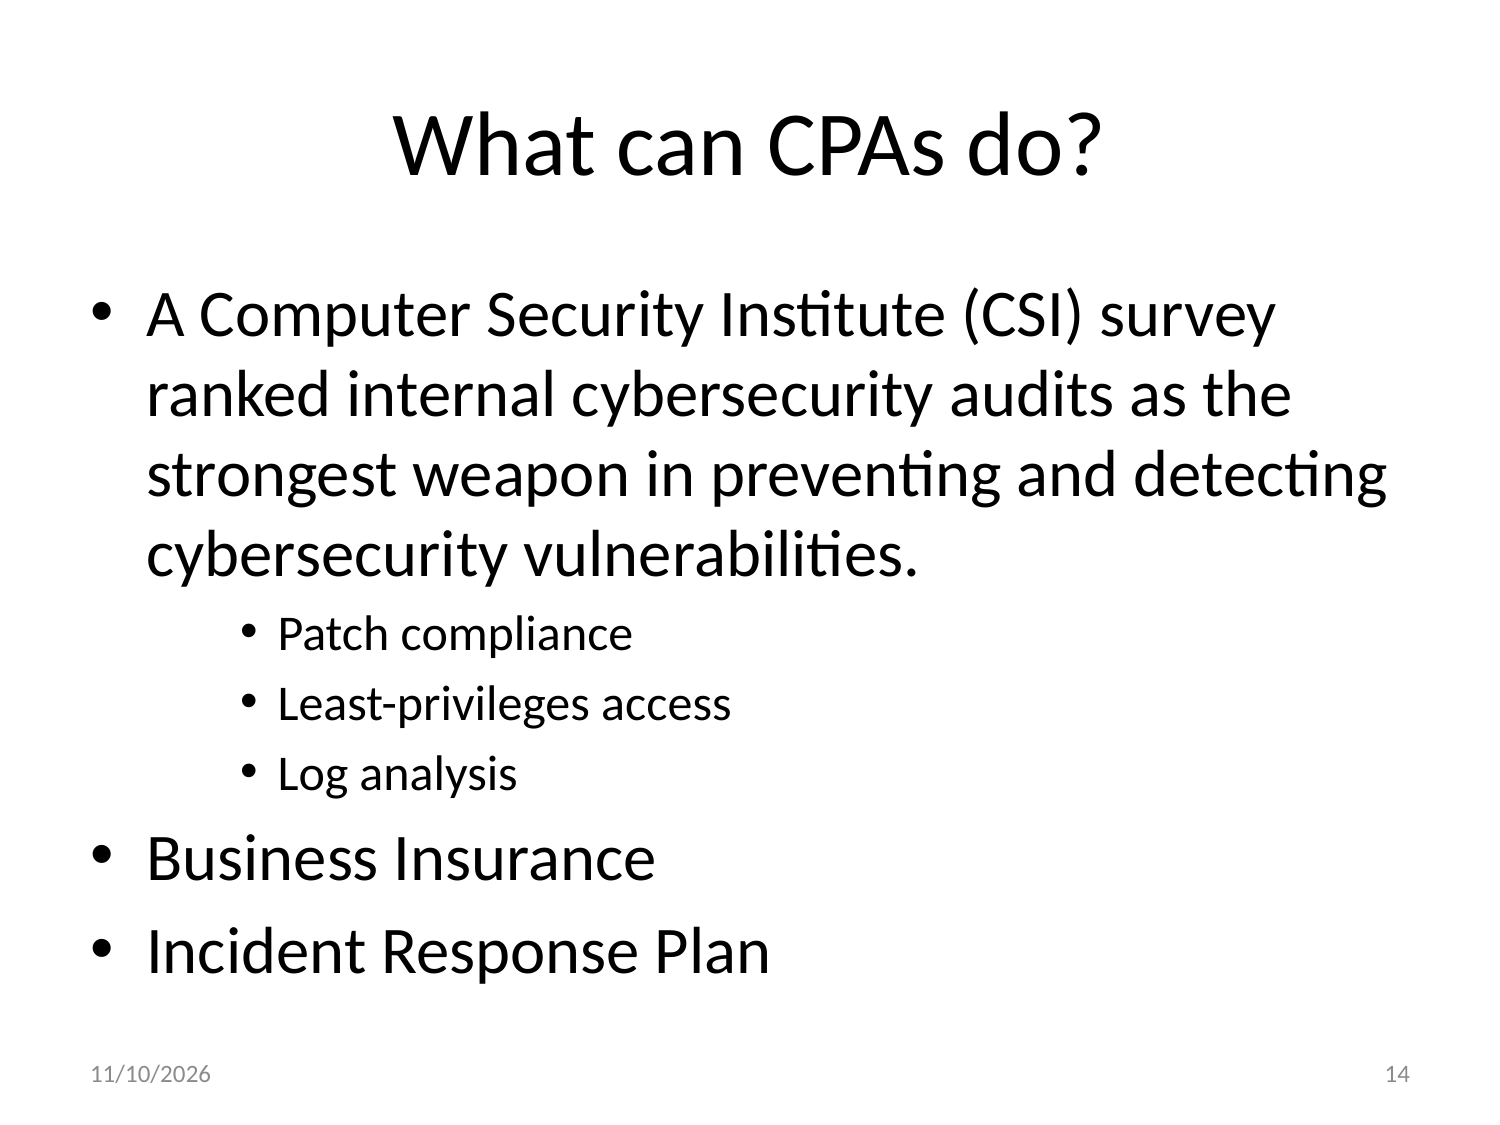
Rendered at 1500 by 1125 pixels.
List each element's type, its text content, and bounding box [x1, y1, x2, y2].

list A Computer Security Institute (CSI) survey ranked internal cybersecurity audits as the strongest weapon in preventing and detecting cybersecurity vulnerabilities. Patch compliance Least-privileges access Log analysis Business Insurance Incident Response Plan [75, 262, 1425, 1005]
title What can CPAs do? [75, 45, 1425, 233]
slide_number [75, 1042, 425, 1103]
slide_number 14 [1074, 1042, 1425, 1103]
